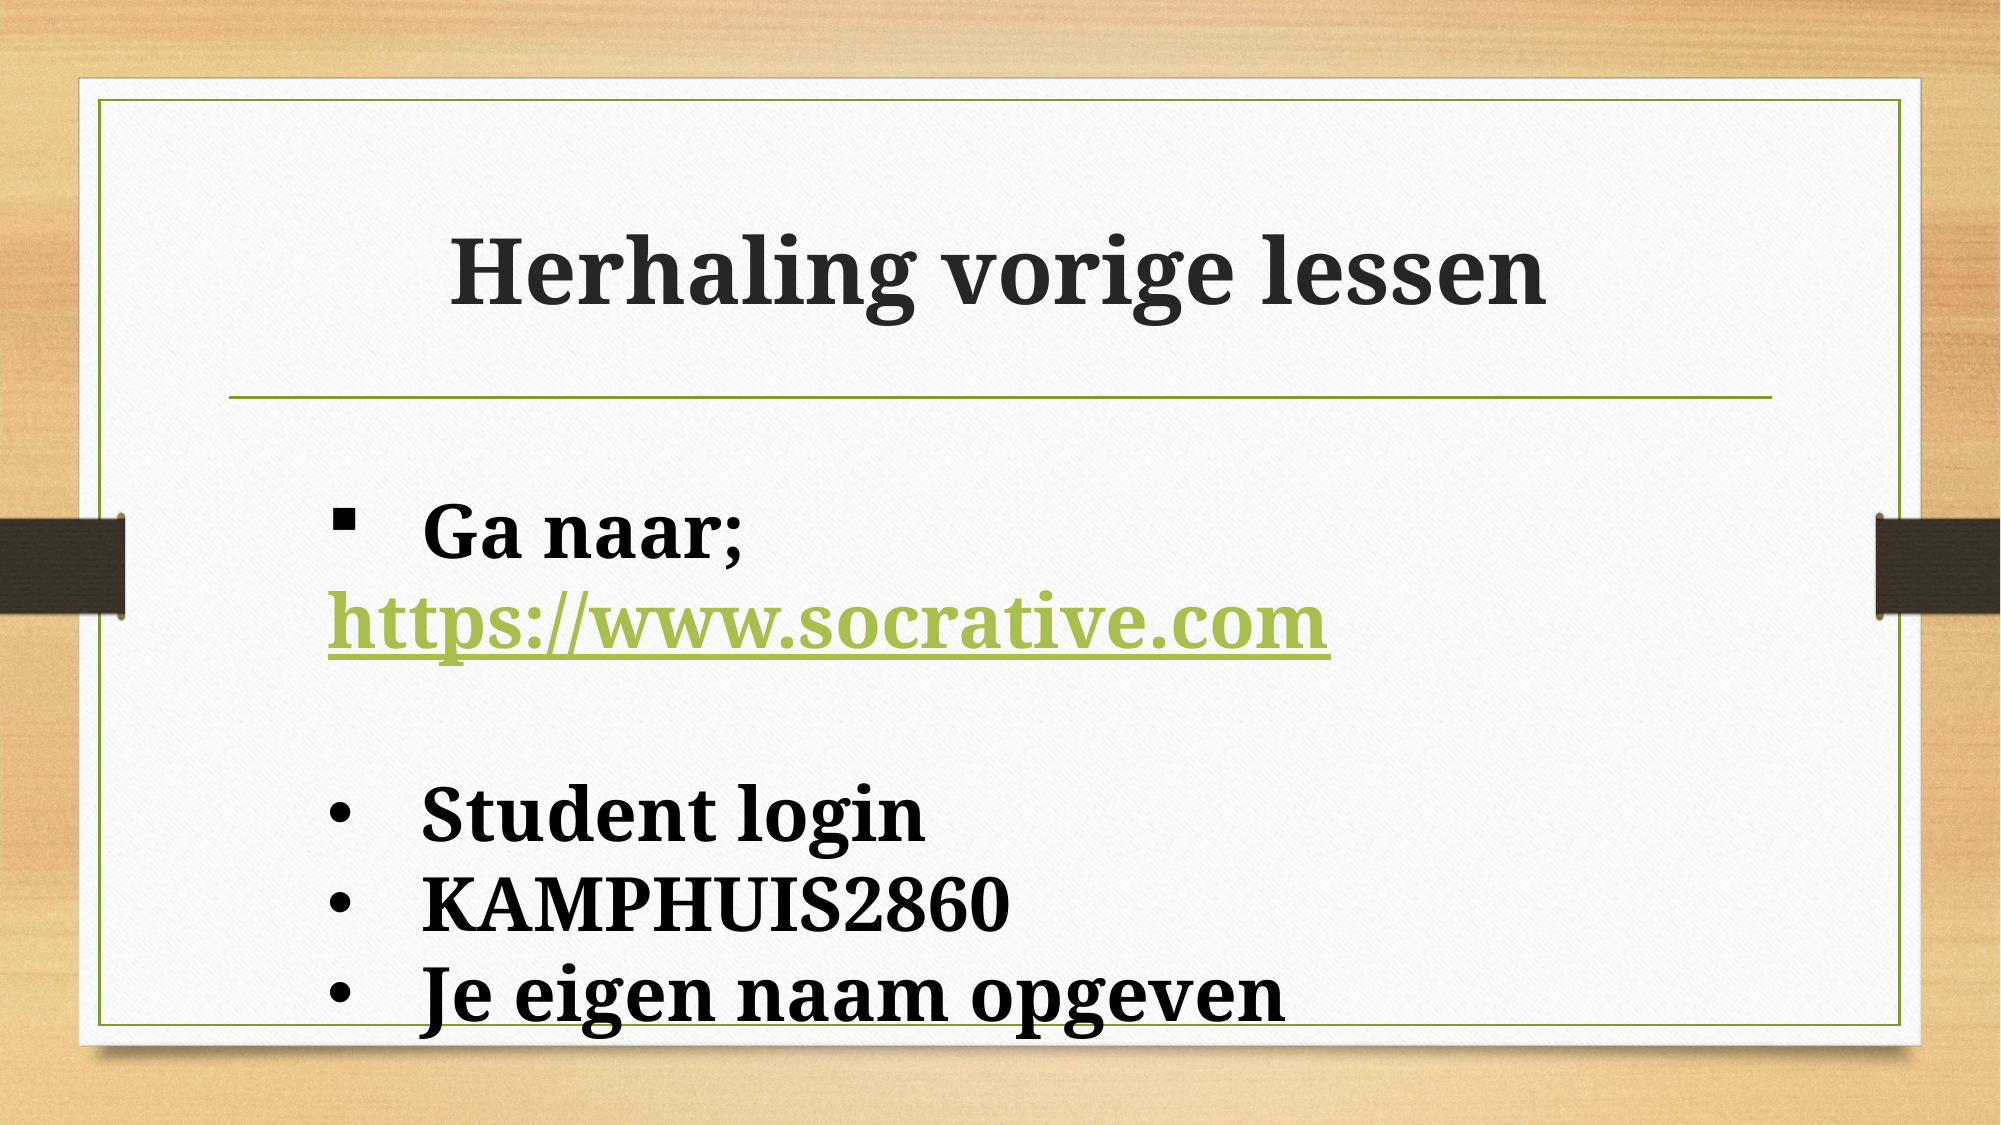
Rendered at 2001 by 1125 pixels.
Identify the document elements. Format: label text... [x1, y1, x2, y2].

title Herhaling vorige lessen [212, 161, 1788, 375]
text_box Ga naar; https://www.socrative.com Student login KAMPHUIS2860 Je eigen naam opgeven [313, 476, 1694, 1125]
picture [0, 0, 2001, 1125]
